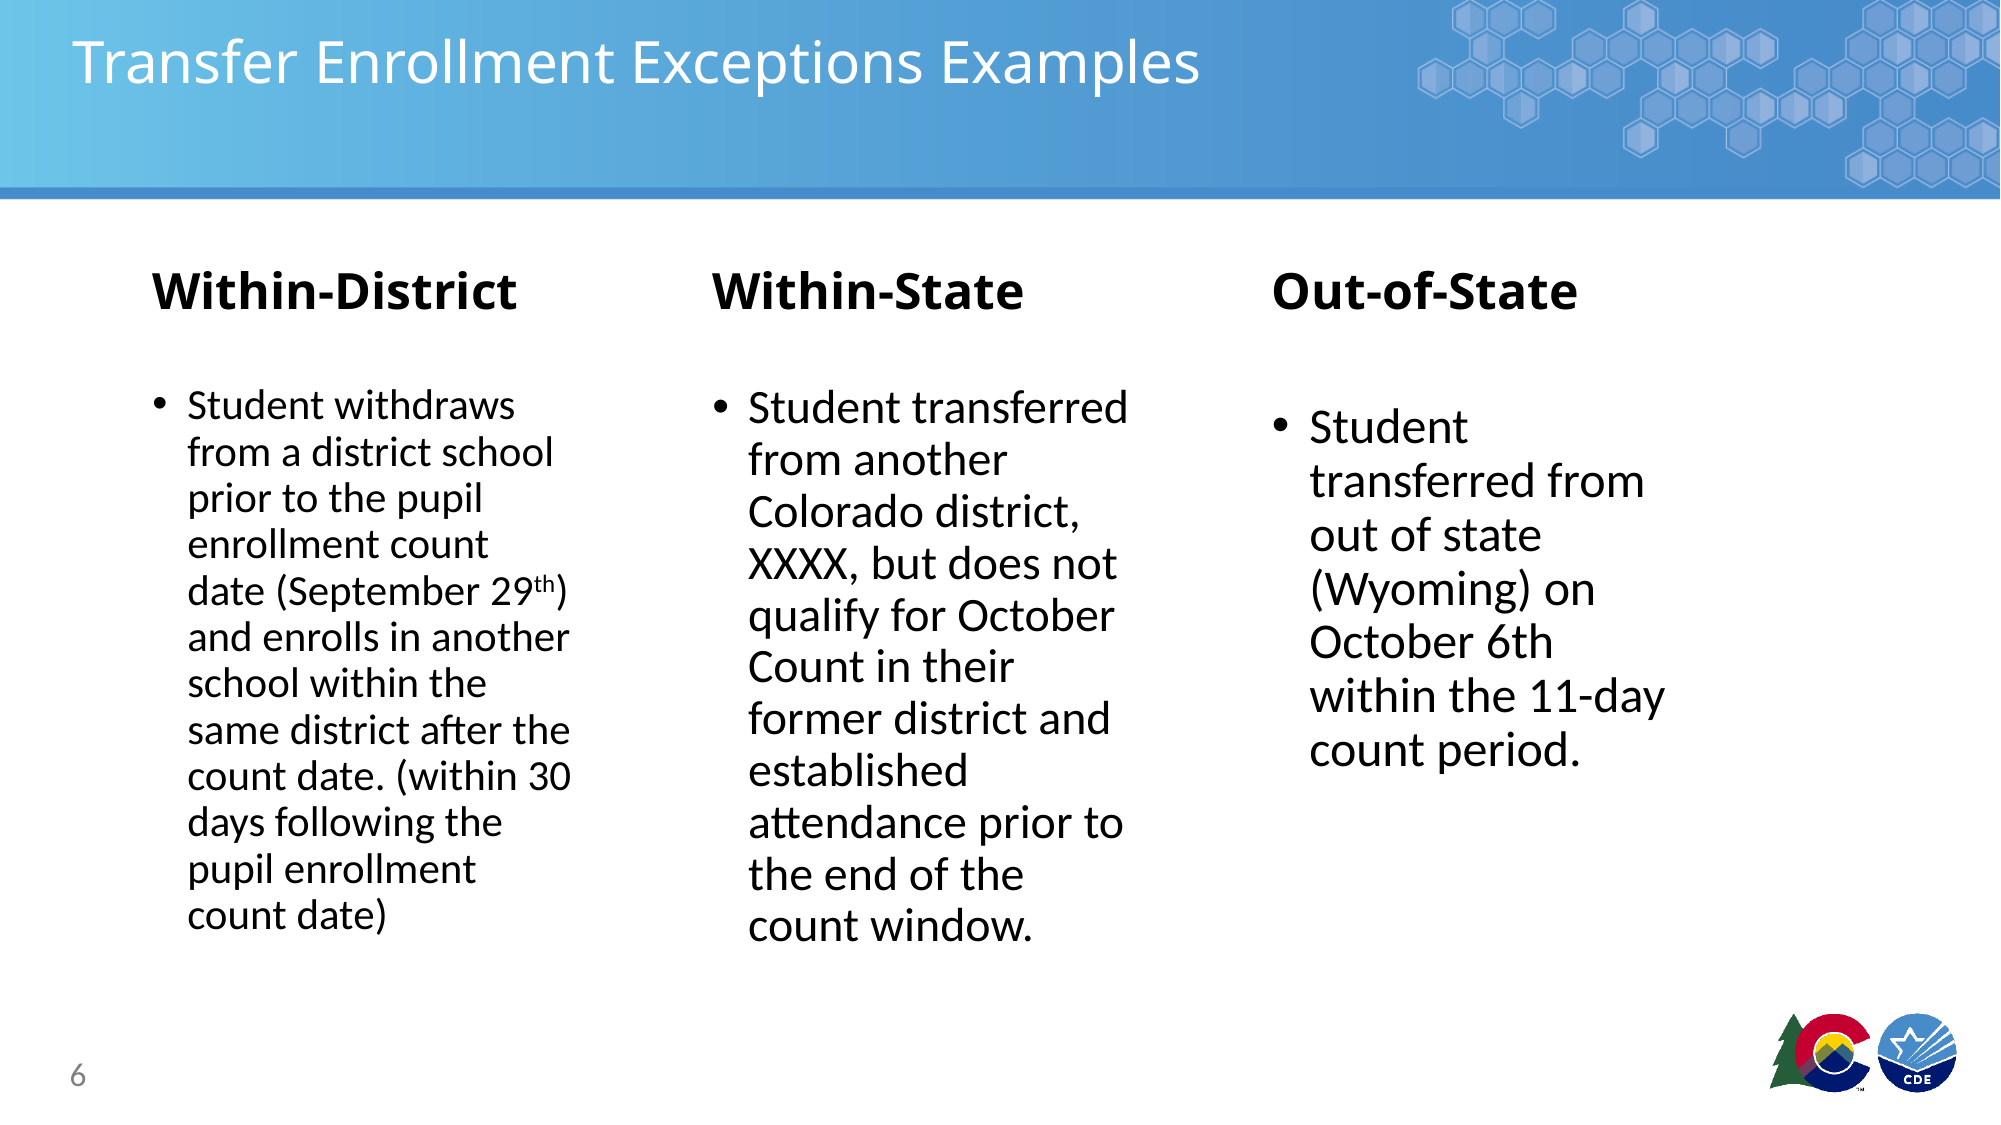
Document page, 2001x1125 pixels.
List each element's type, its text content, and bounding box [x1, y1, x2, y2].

title Transfer Enrollment Exceptions Examples [72, 33, 1396, 182]
list Within-State [697, 259, 1148, 350]
text_box Out-of-State [1256, 259, 1707, 350]
text_box Student transferred from out of state (Wyoming) on October 6th within the 11-day count period. [1256, 392, 1707, 987]
list Student withdraws from a district school prior to the pupil enrollment count date (September 29th) and enrolls in another school within the same district after the count date. (within 30 days following the pupil enrollment count date) [137, 375, 588, 969]
list Student transferred from another Colorado district, XXXX, but does not qualify for October Count in their former district and established attendance prior to the end of the count window. [697, 375, 1148, 969]
picture [0, 0, 2000, 200]
slide_number 6 [54, 1042, 505, 1103]
list Within-District [137, 259, 588, 352]
picture [1768, 1012, 1957, 1093]
